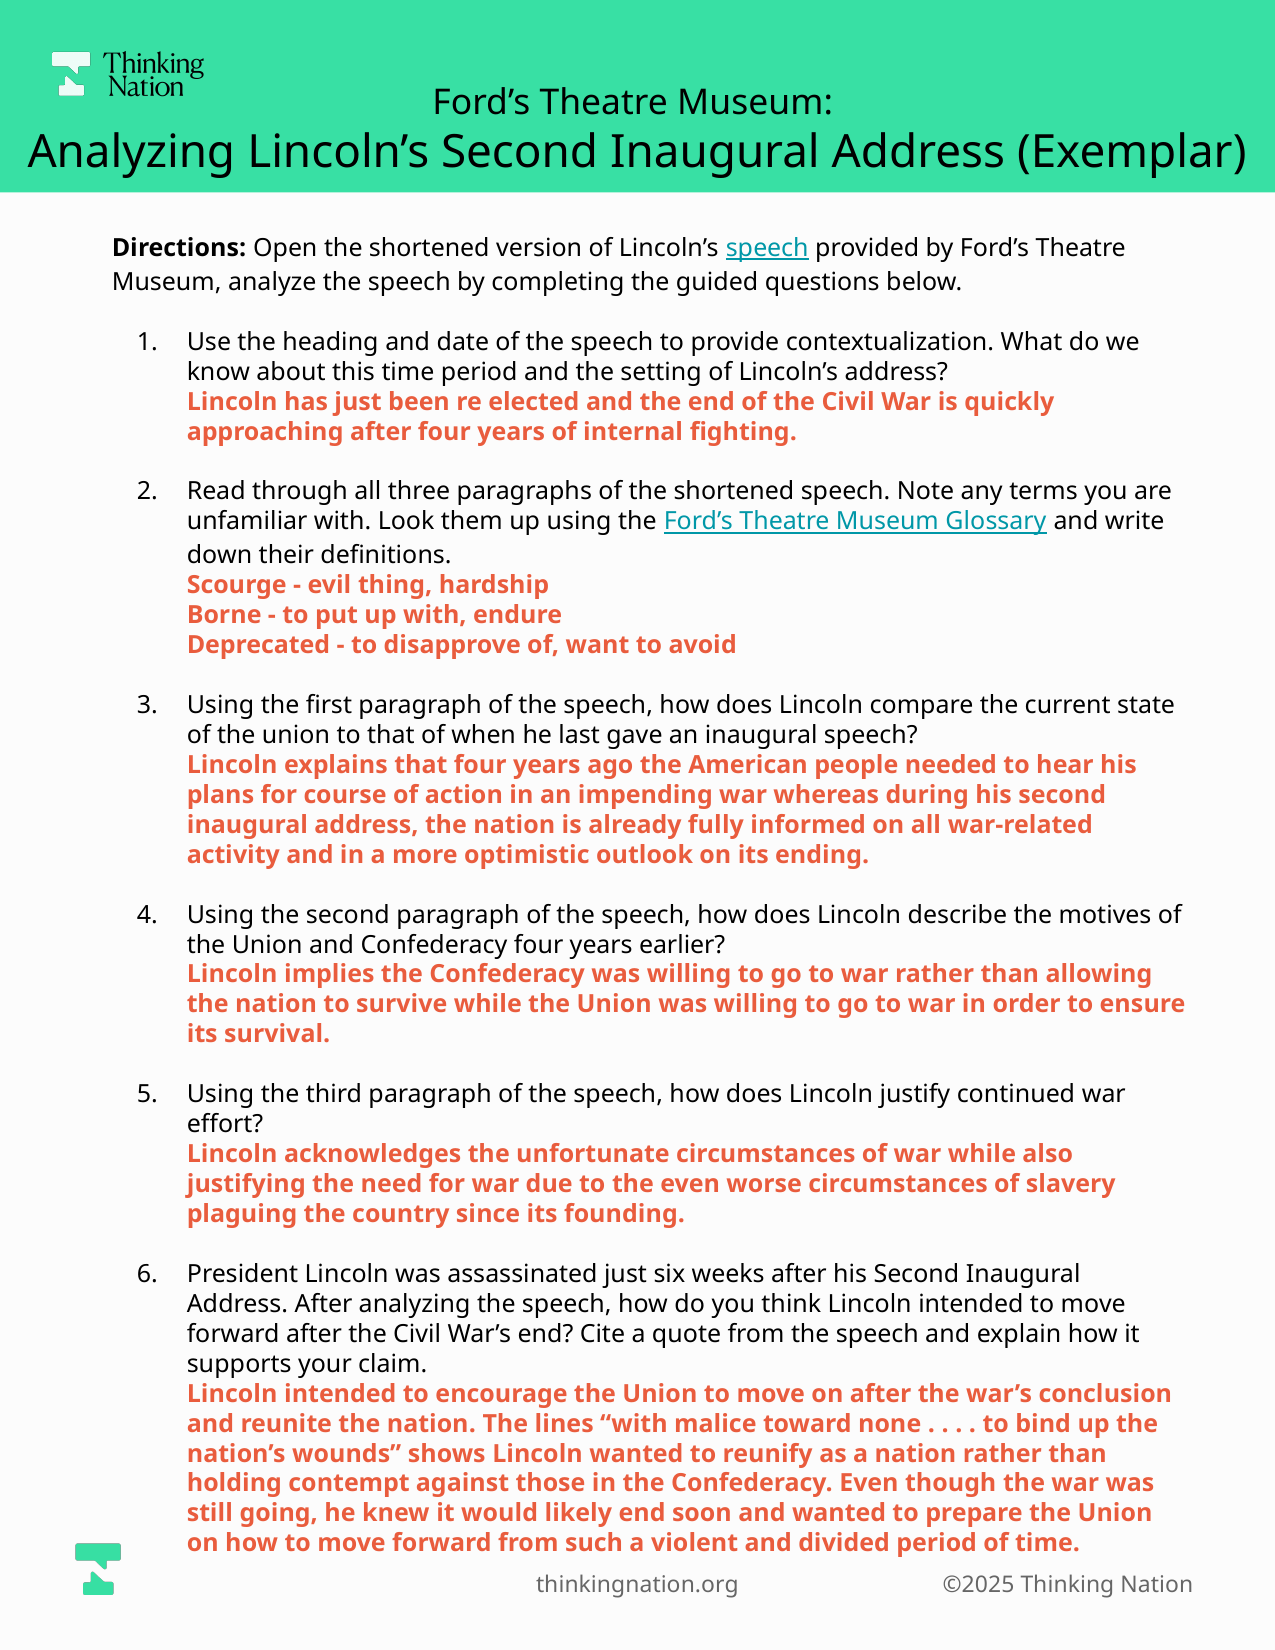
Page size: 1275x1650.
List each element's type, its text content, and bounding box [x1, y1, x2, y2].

picture [35, 37, 210, 110]
text_box Ford’s Theatre Museum: Analyzing Lincoln’s Second Inaugural Address (Exemplar) [0, 0, 1275, 193]
picture [62, 1533, 134, 1605]
text_box thinkingnation.org [486, 1553, 789, 1605]
text_box Directions: Open the shortened version of Lincoln’s speech provided by Ford’s Theatre Museum, analyze the speech by completing the guided questions below. Use the heading and date of the speech to provide contextualization. What do we know about this time period and the setting of Lincoln’s address? Lincoln has just been re elected and the end of the Civil War is quickly approaching after four years of internal fighting. Read through all three paragraphs of the shortened speech. Note any terms you are unfamiliar with. Look them up using the Ford’s Theatre Museum Glossary and write down their definitions. Scourge - evil thing, hardship Borne - to put up with, endure Deprecated - to disapprove of, want to avoid Using the first paragraph of the speech, how does Lincoln compare the current state of the union to that of when he last gave an inaugural speech? Lincoln explains that four years ago the American people needed to hear his plans for course of action in an impending war whereas during his second inaugural address, the nation is already fully informed on all war-related activity and in a more optimistic outlook on its ending. Using the second paragraph of the speech, how does Lincoln describe the motives of the Union and Confederacy four years earlier? Lincoln implies the Confederacy was willing to go to war rather than allowing the nation to survive while the Union was willing to go to war in order to ensure its survival. Using the third paragraph of the speech, how does Lincoln justify continued war effort? Lincoln acknowledges the unfortunate circumstances of war while also justifying the need for war due to the even worse circumstances of slavery plaguing the country since its founding. President Lincoln was assassinated just six weeks after his Second Inaugural Address. After analyzing the speech, how do you think Lincoln intended to move forward after the Civil War’s end? Cite a quote from the speech and explain how it supports your claim. Lincoln intended to encourage the Union to move on after the war’s conclusion and reunite the nation. The lines “with malice toward none . . . . to bind up the nation’s wounds” shows Lincoln wanted to reunify as a nation rather than holding contempt against those in the Confederacy. Even though the war was still going, he knew it would likely end soon and wanted to prepare the Union on how to move forward from such a violent and divided period of time. [92, 211, 1210, 1509]
text_box ©2025 Thinking Nation [907, 1553, 1210, 1605]
